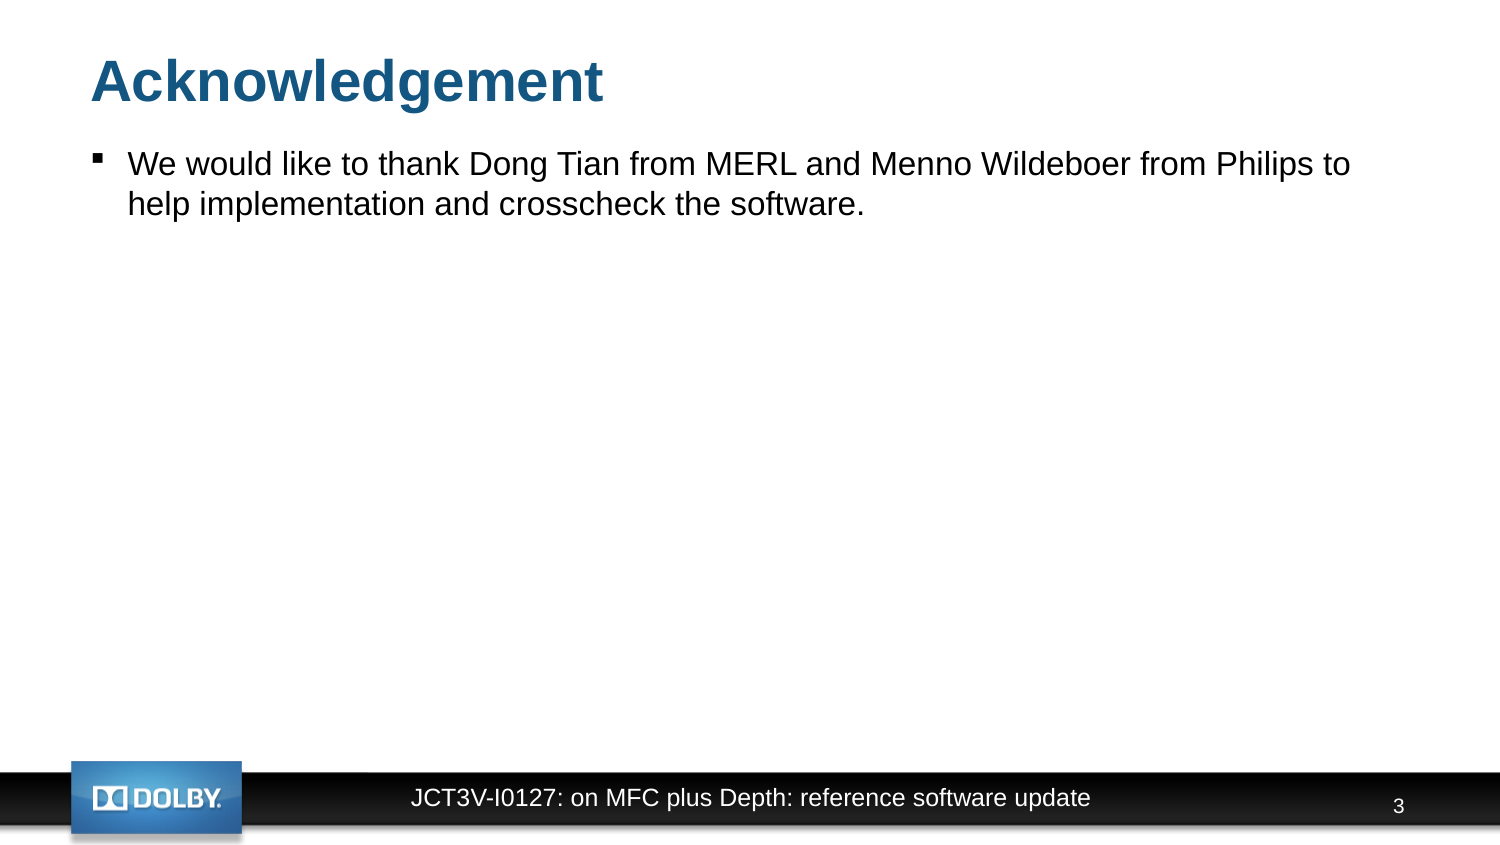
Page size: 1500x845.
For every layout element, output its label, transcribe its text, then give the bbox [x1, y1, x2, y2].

list We would like to thank Dong Tian from MERL and Menno Wildeboer from Philips to help implementation and crosscheck the software. [74, 134, 1426, 760]
picture [0, 761, 1500, 845]
slide_number 3 [1378, 785, 1450, 835]
title Acknowledgement [74, 46, 1426, 111]
